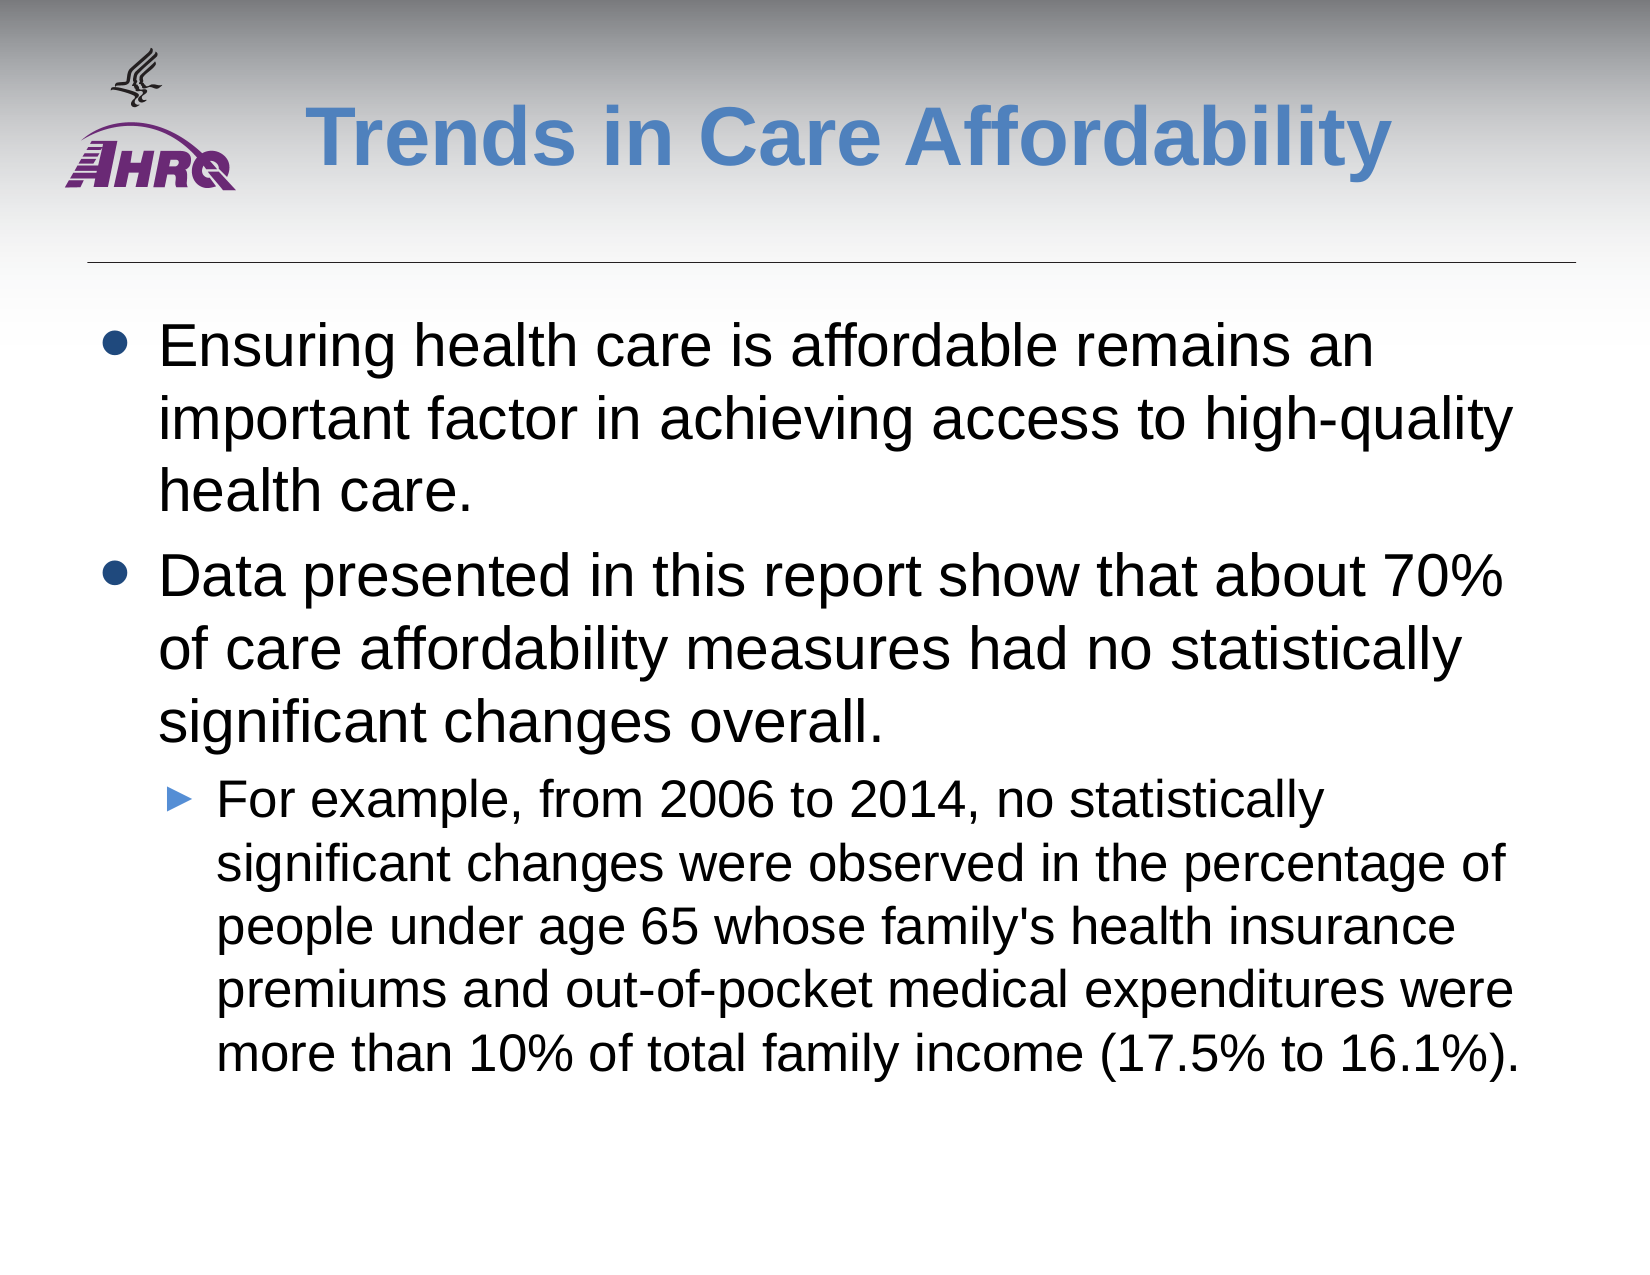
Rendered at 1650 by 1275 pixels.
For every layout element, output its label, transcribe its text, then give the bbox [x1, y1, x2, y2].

list Ensuring health care is affordable remains an important factor in achieving access to high-quality health care. Data presented in this report show that about 70% of care affordability measures had no statistically significant changes overall. For example, from 2006 to 2014, no statistically significant changes were observed in the percentage of people under age 65 whose family's health insurance premiums and out-of-pocket medical expenditures were more than 10% of total family income (17.5% to 16.1%). [82, 297, 1568, 1139]
picture [0, 0, 1650, 1275]
title Trends in Care Affordability [288, 51, 1568, 213]
